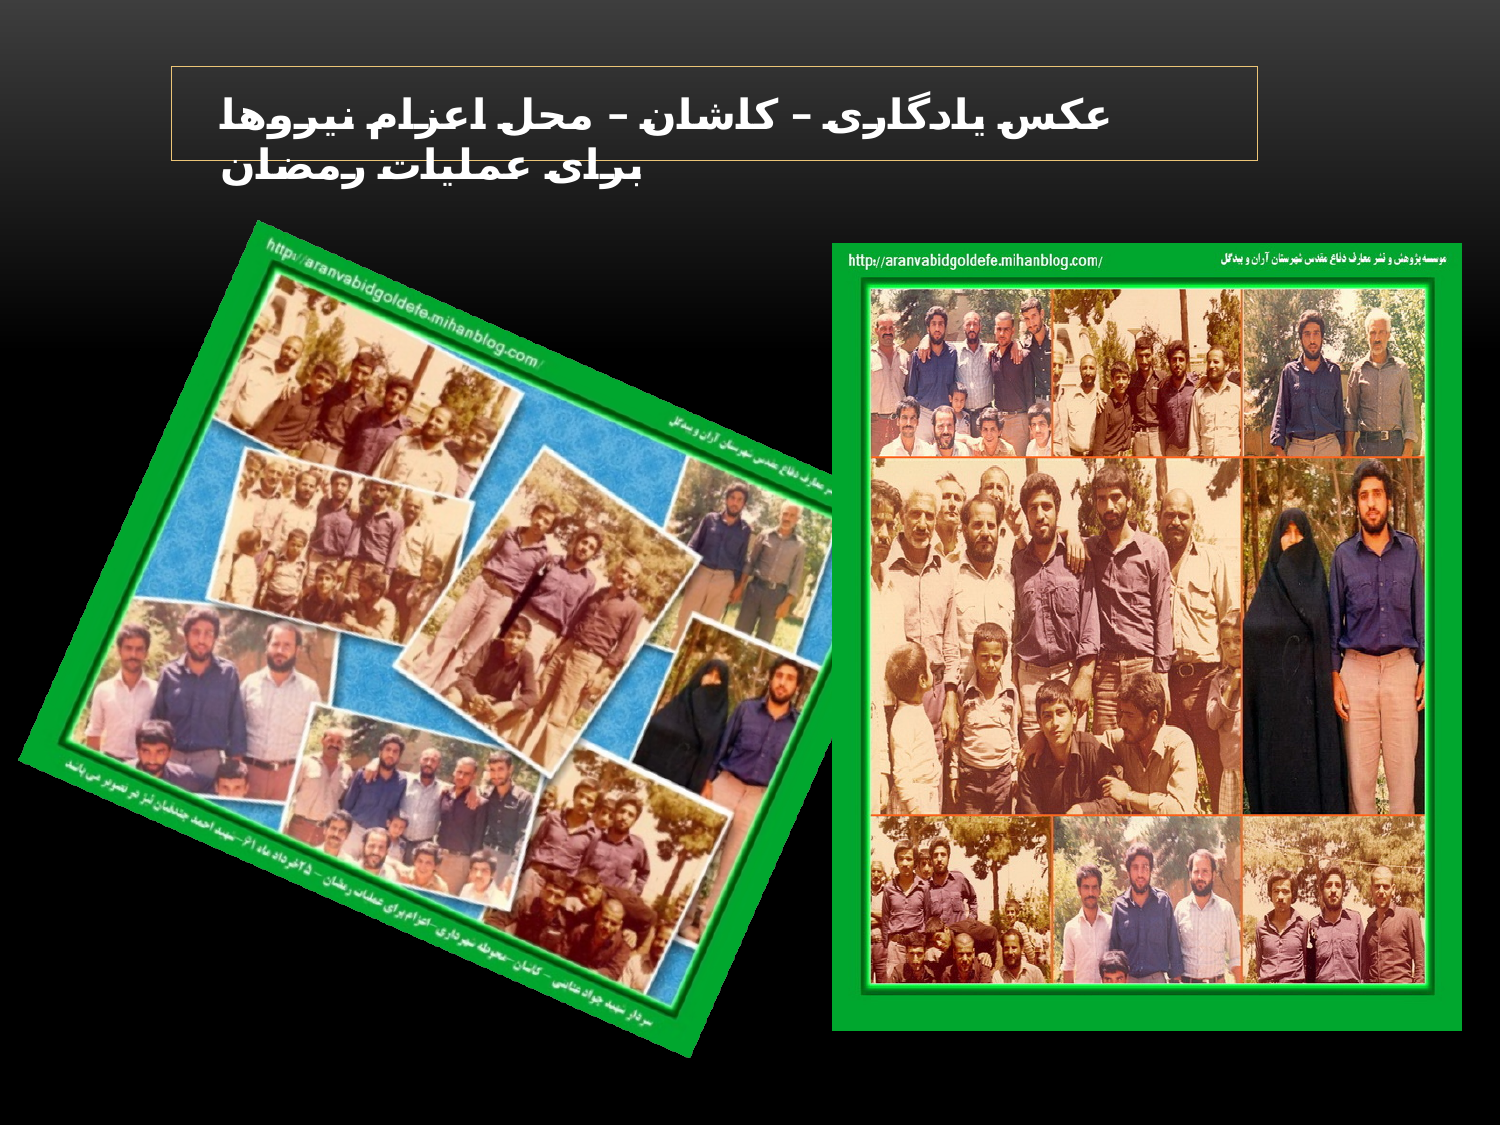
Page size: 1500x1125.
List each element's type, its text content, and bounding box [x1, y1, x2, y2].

picture [414, 935, 744, 1058]
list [832, 243, 1462, 1032]
picture [19, 567, 105, 799]
picture [204, 221, 532, 343]
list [105, 343, 826, 935]
text_box [171, 66, 1258, 161]
text_box عکس یادگاری – کاشان – محل اعزام نیروها برای عملیات رمضان [205, 80, 1222, 196]
